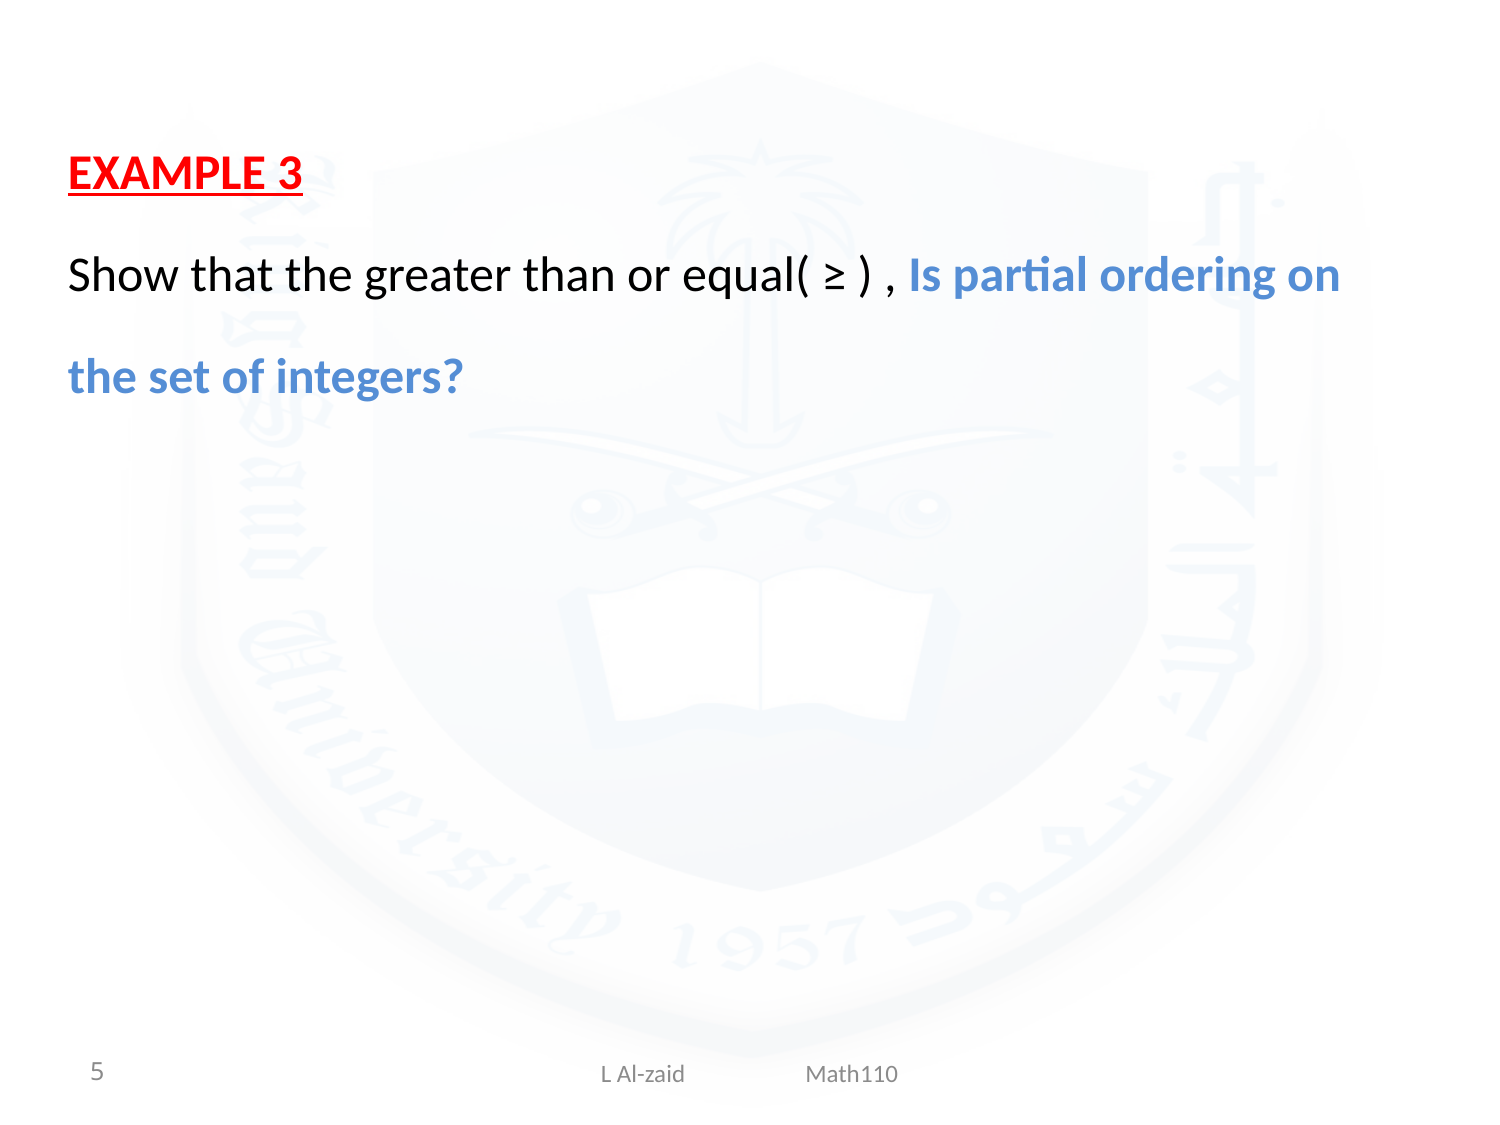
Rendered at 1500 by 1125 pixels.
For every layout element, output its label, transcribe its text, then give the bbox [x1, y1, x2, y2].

footer L Al-zaid Math110 [512, 1042, 988, 1103]
slide_number 5 [75, 1042, 425, 1103]
text_box EXAMPLE 3 Show that the greater than or equal( ≥ ) , Is partial ordering on the set of integers? [53, 90, 1436, 411]
